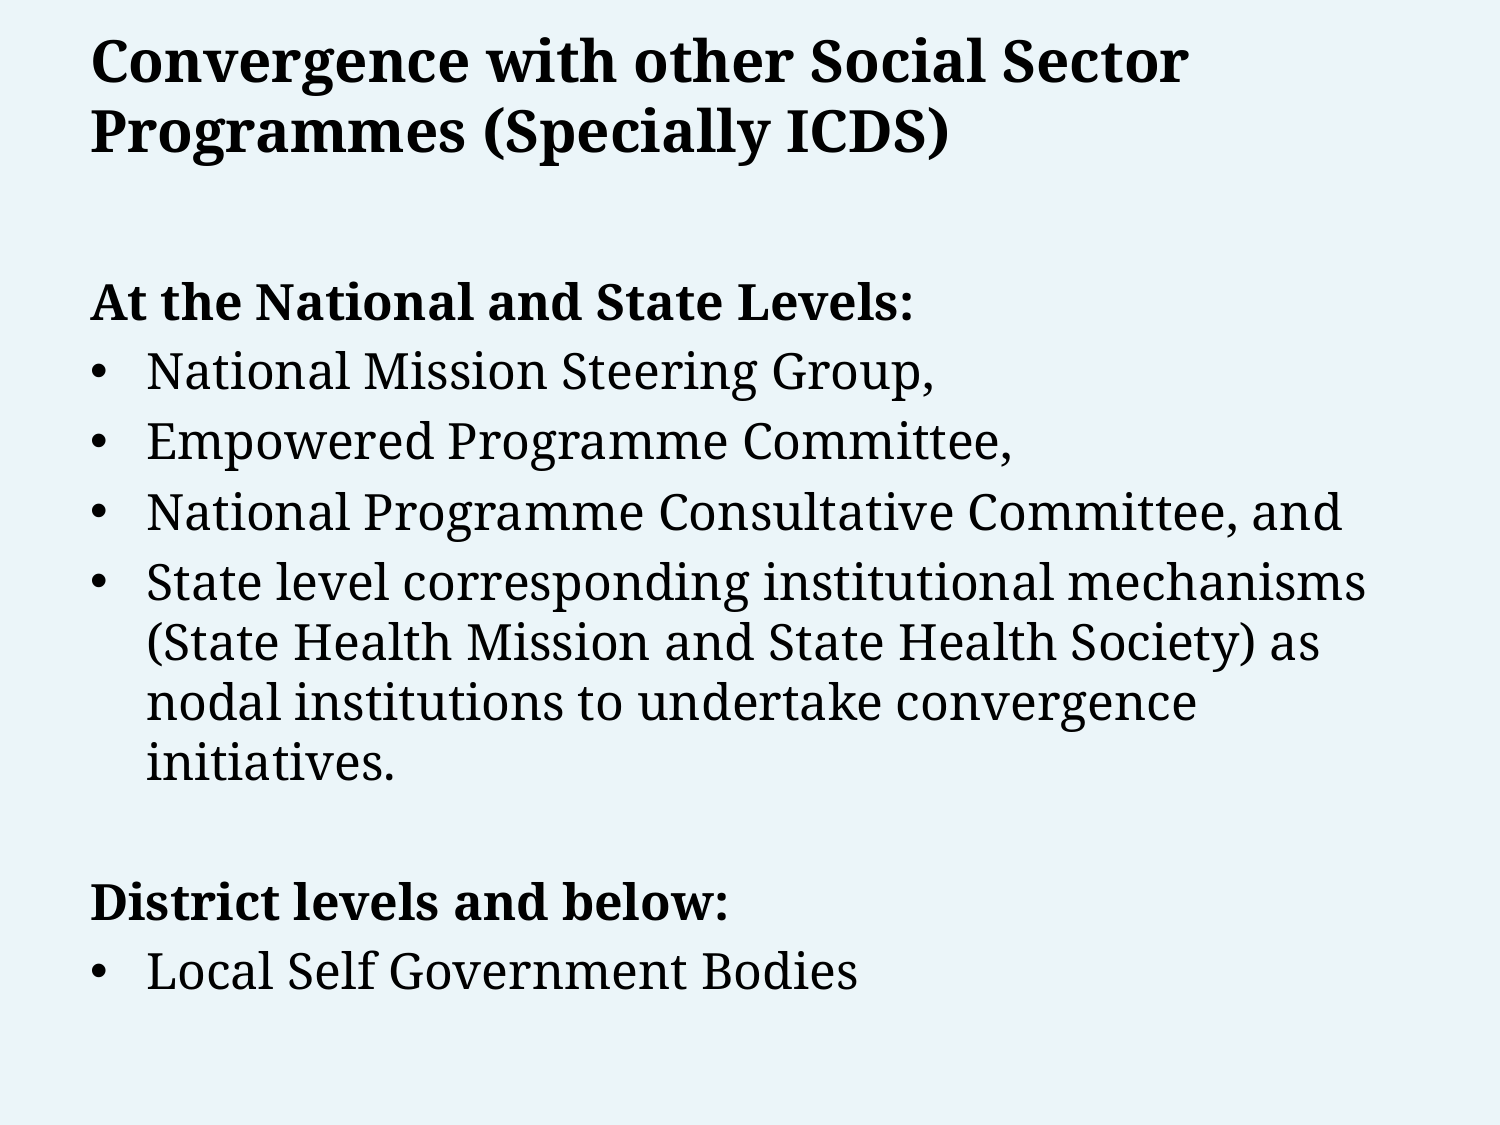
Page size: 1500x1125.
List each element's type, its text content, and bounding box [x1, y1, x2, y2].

title Convergence with other Social Sector Programmes (Specially ICDS) [75, 45, 1450, 213]
list At the National and State Levels: National Mission Steering Group, Empowered Programme Committee, National Programme Consultative Committee, and State level corresponding institutional mechanisms (State Health Mission and State Health Society) as nodal institutions to undertake convergence initiatives. District levels and below: Local Self Government Bodies [75, 262, 1438, 1050]
